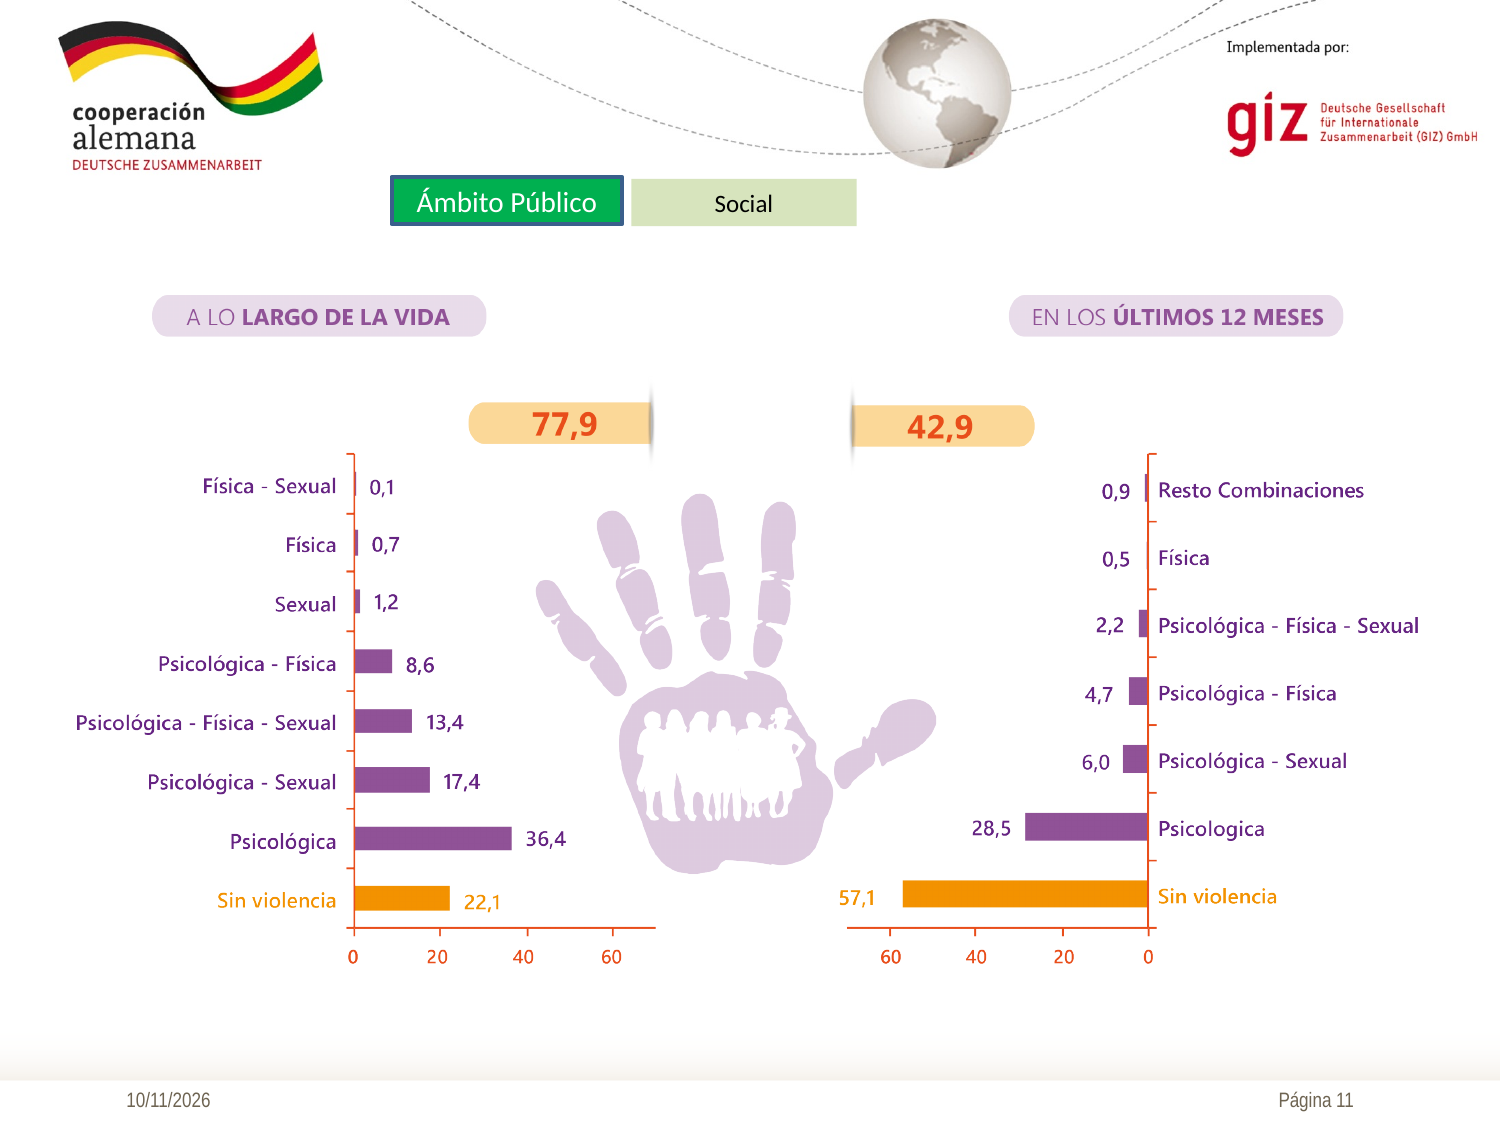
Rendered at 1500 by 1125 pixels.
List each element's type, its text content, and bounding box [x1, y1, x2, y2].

text_box Ámbito Público [391, 176, 622, 225]
picture [0, 295, 1500, 1081]
text_box Social [631, 178, 857, 227]
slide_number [111, 1079, 325, 1121]
picture [0, 0, 1500, 188]
